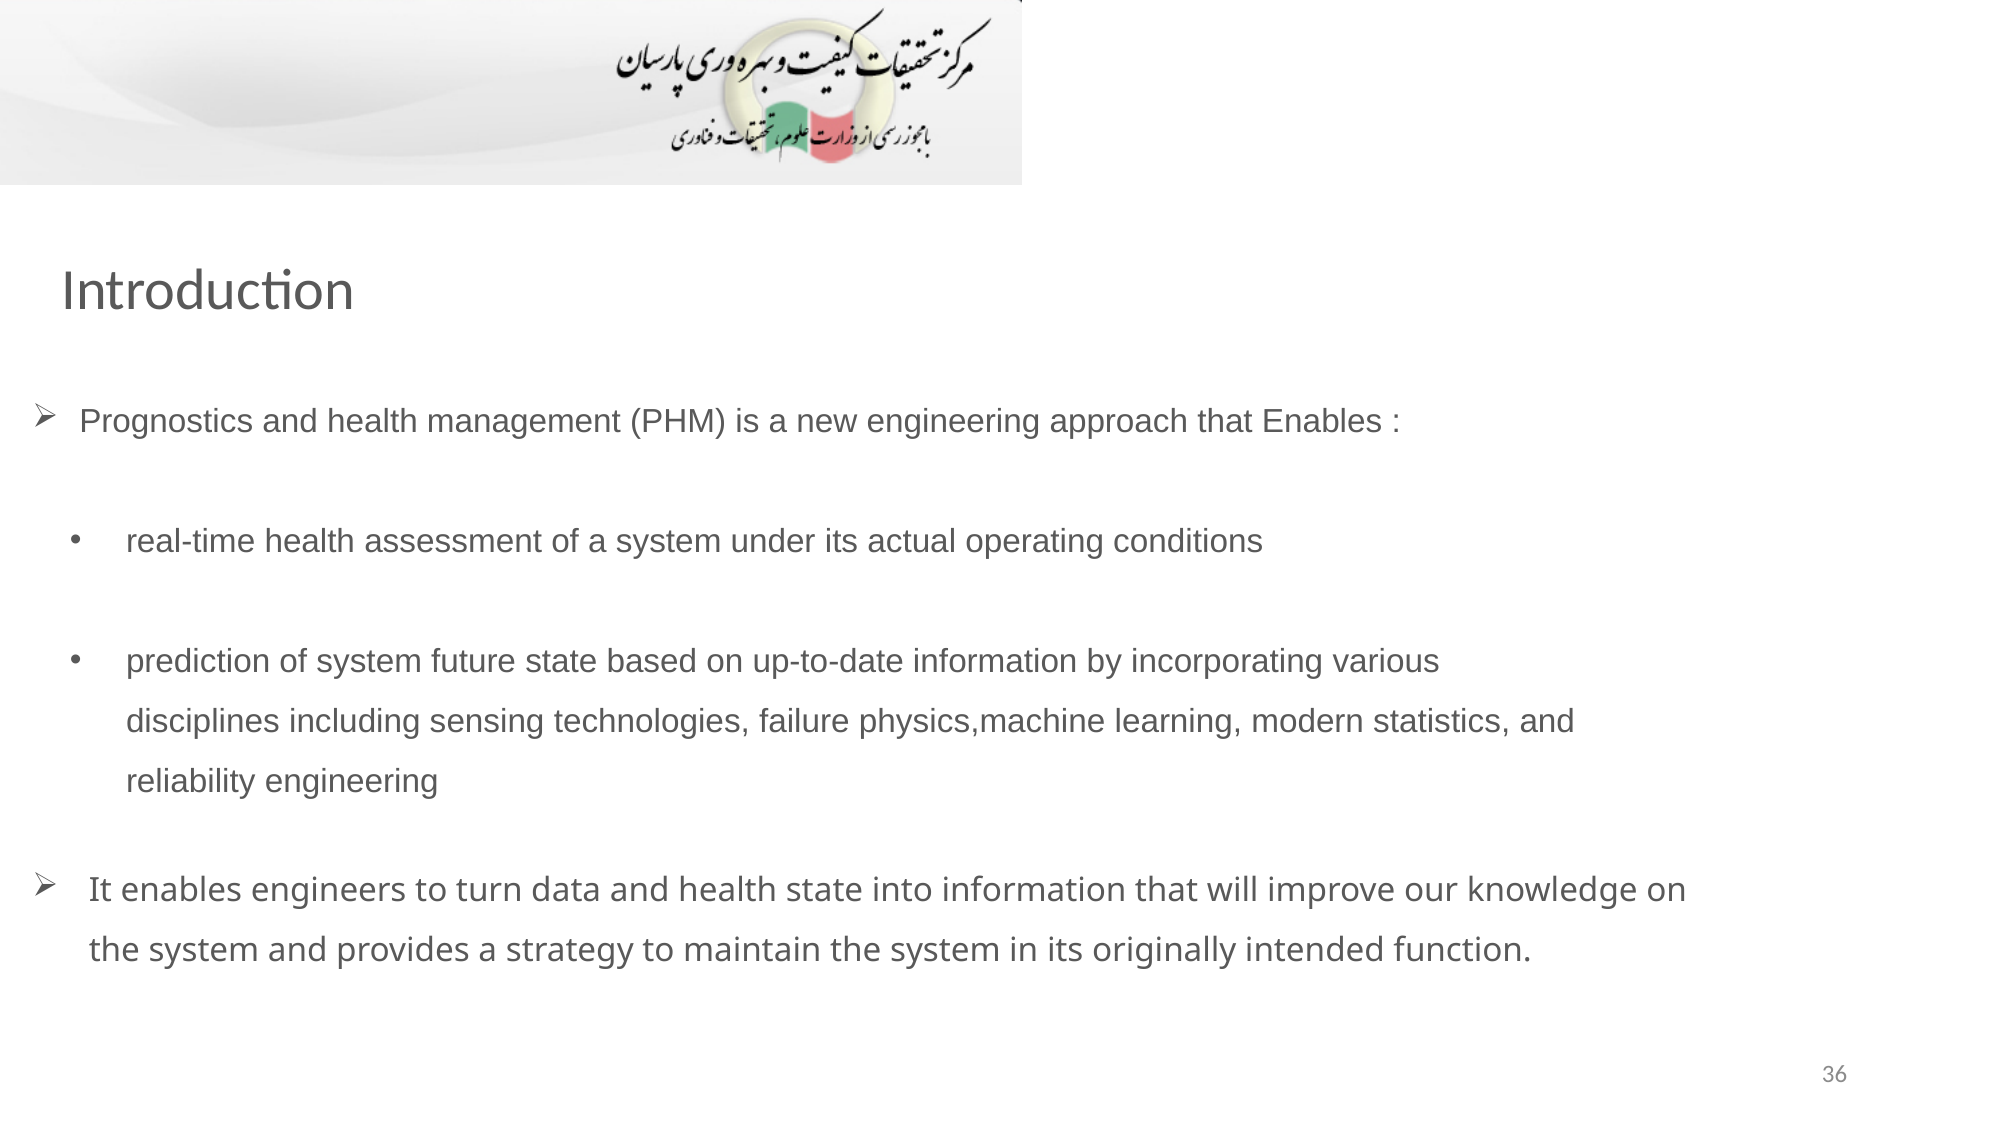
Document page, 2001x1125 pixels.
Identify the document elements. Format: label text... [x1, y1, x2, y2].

text_box It enables engineers to turn data and health state into information that will improve our knowledge on the system and provides a strategy to maintain the system in its originally intended function. [17, 841, 1746, 976]
slide_number 36 [1412, 1042, 1863, 1103]
text_box Introduction [46, 243, 1531, 399]
picture [0, 0, 1022, 185]
text_box Prognostics and health management (PHM) is a new engineering approach that Enables : real-time health assessment of a system under its actual operating conditions prediction of system future state based on up-to-date information by incorporating various disciplines including sensing technologies, failure physics,machine learning, modern statistics, and reliability engineering [17, 372, 1606, 807]
